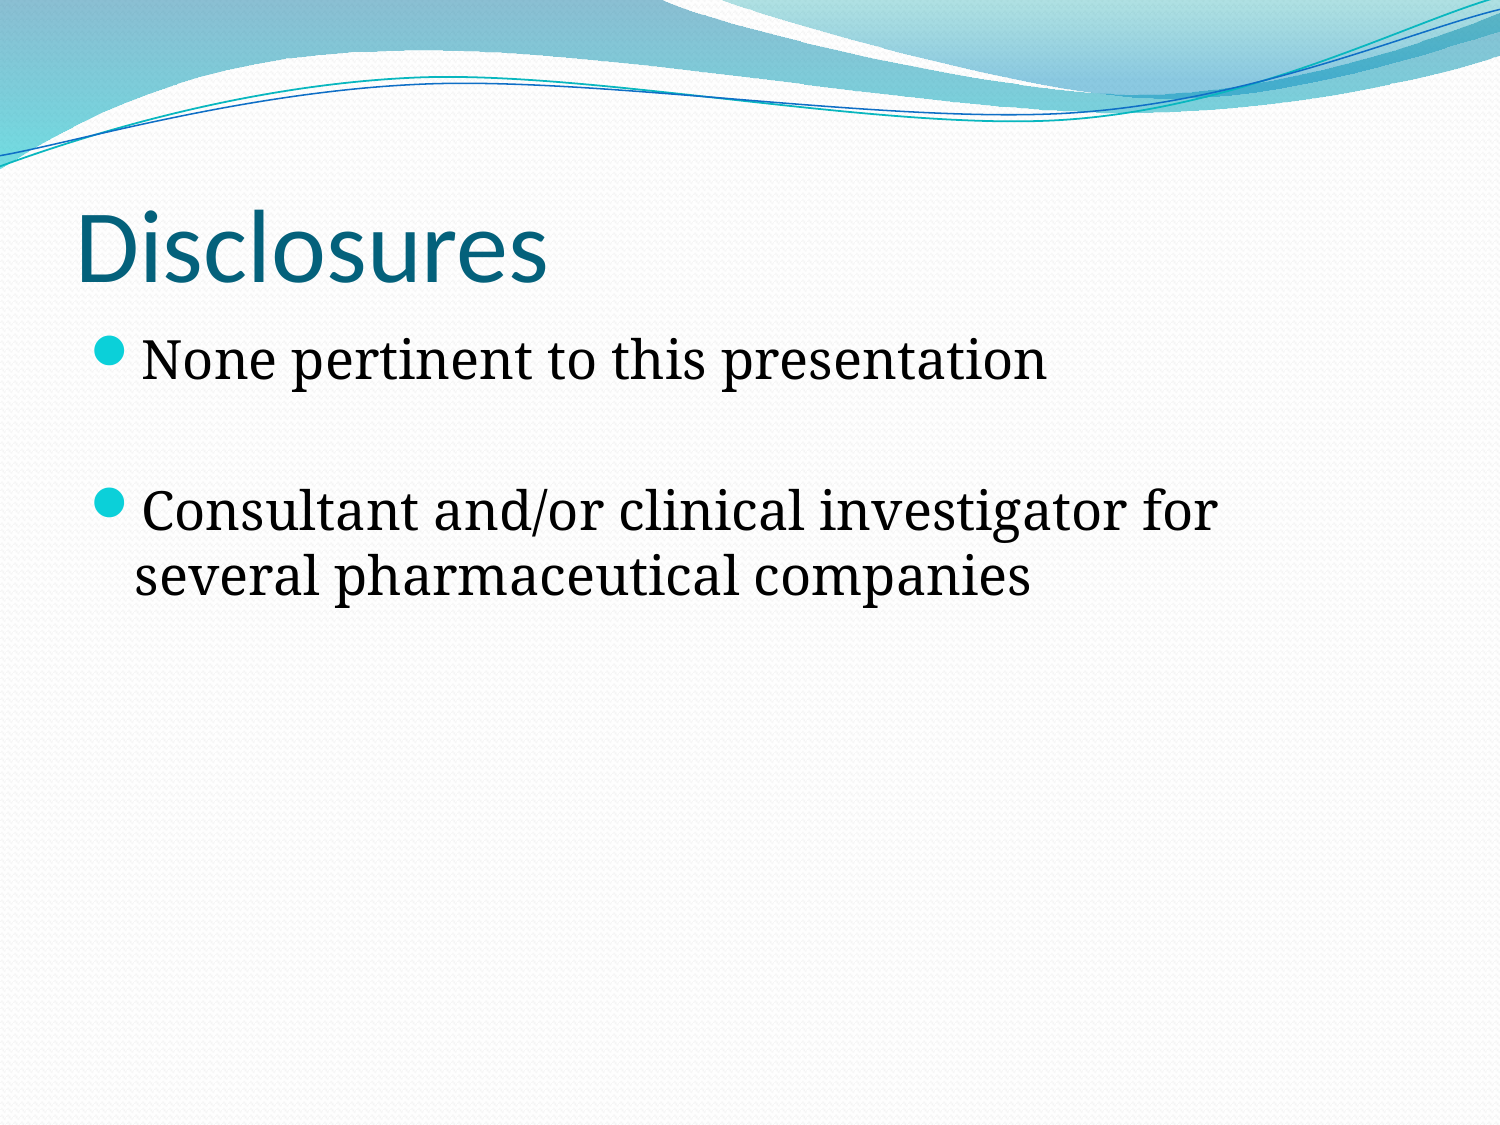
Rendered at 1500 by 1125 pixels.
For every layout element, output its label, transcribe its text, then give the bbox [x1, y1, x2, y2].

list None pertinent to this presentation Consultant and/or clinical investigator for several pharmaceutical companies [74, 317, 1426, 1038]
title Disclosures [74, 115, 1426, 304]
